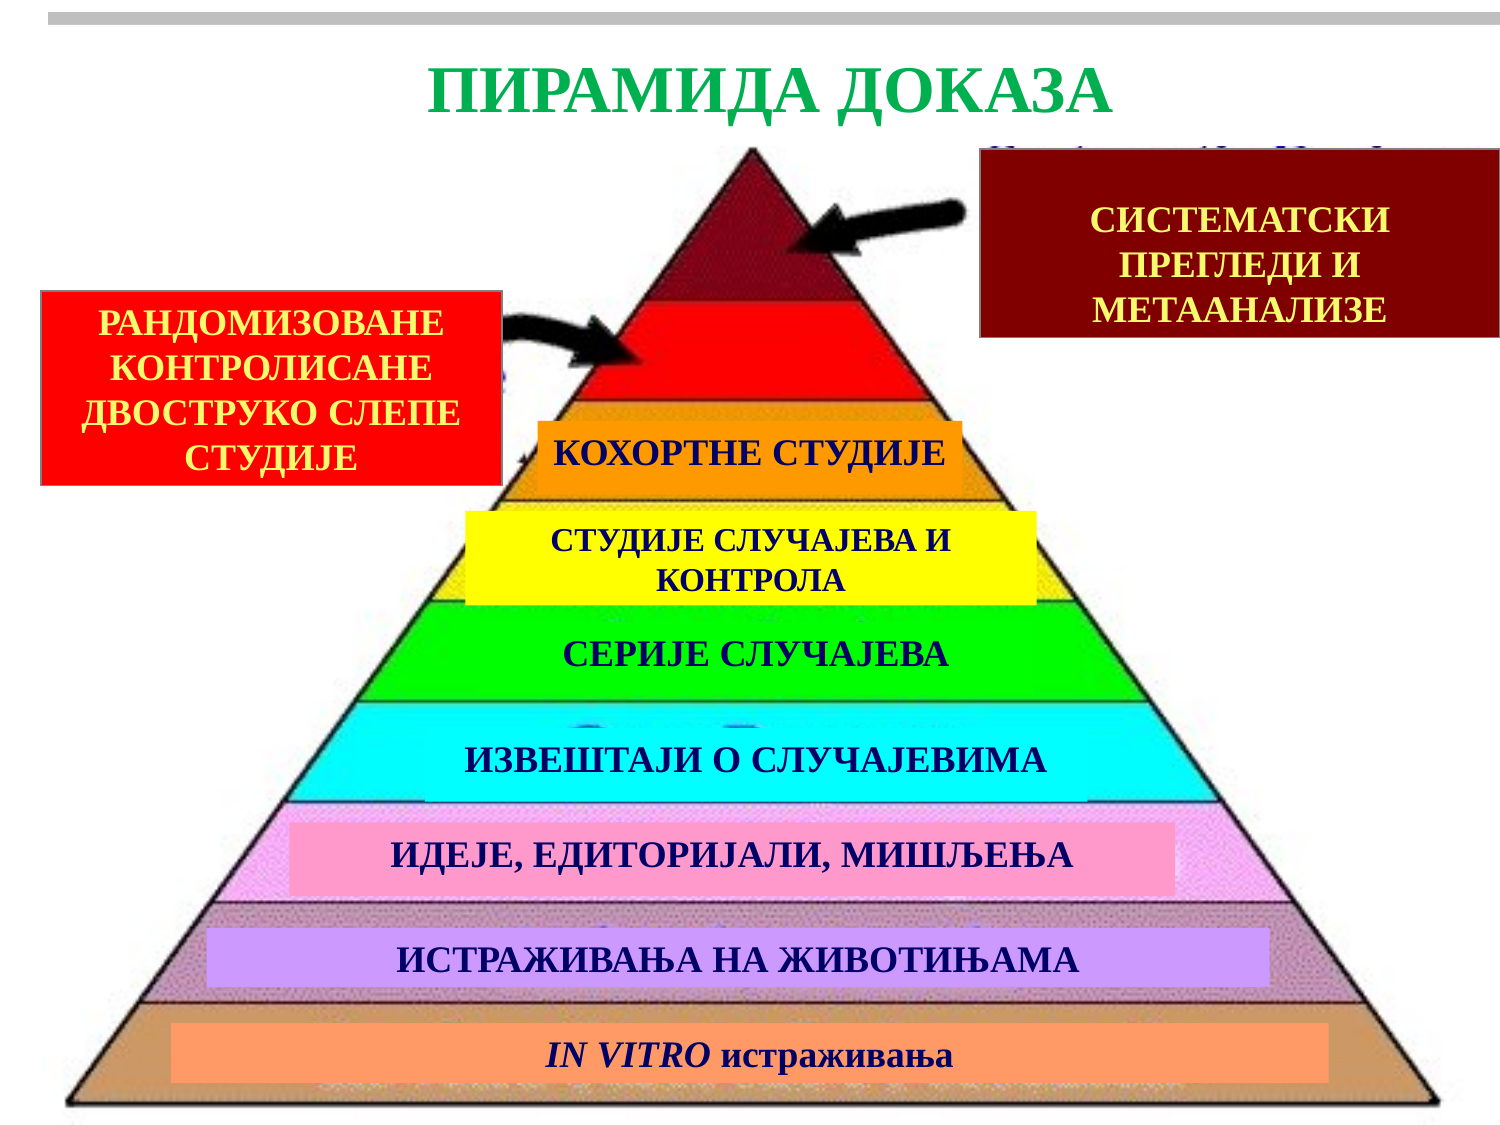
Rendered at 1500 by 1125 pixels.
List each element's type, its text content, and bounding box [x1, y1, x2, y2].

picture [40, 76, 1500, 1125]
text_box ПИРАМИДА ДОКАЗА [35, 24, 1500, 85]
